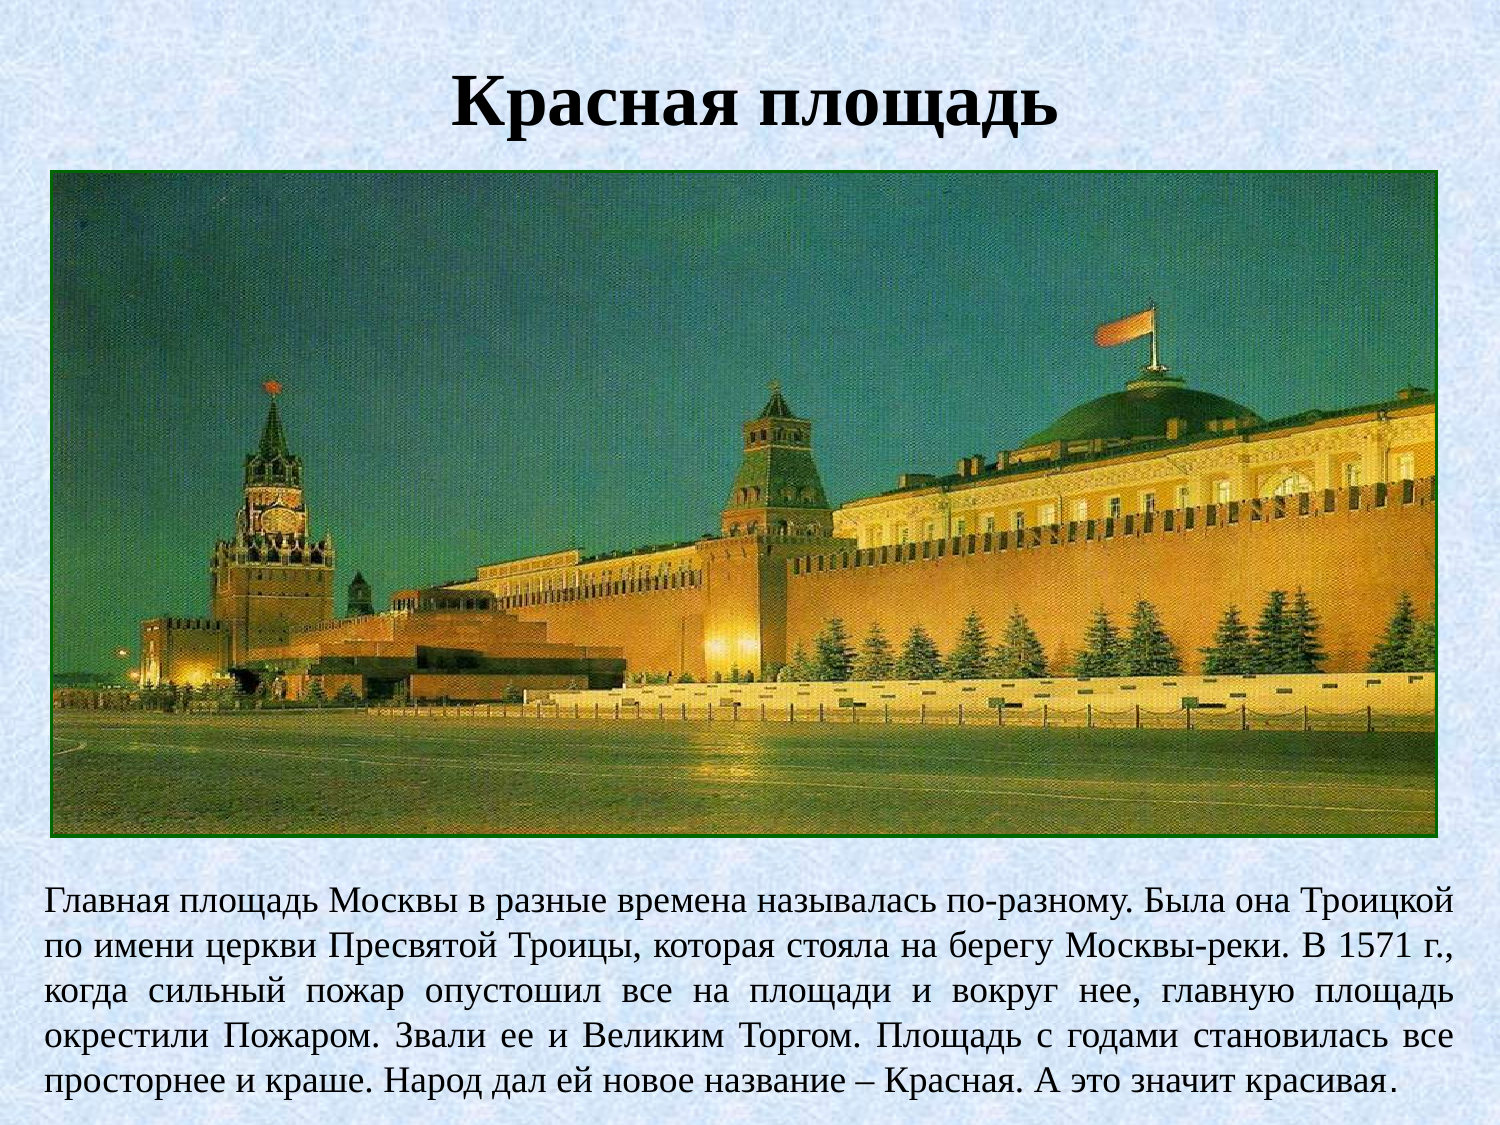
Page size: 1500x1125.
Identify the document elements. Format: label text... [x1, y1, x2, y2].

picture [0, 0, 1500, 1125]
text_box Красная площадь [312, 42, 1199, 148]
text_box Главная площадь Москвы в разные времена называлась по-разному. Была она Троицкой по имени церкви Пресвятой Троицы, которая стояла на берегу Москвы-реки. В 1571 г., когда сильный пожар опустошил все на площади и вокруг нее, главную площадь окрестили Пожаром. Звали ее и Великим Торгом. Площадь с годами становилась все просторнее и краше. Народ дал ей новое название – Красная. А это значит красивая. [29, 810, 1471, 1108]
